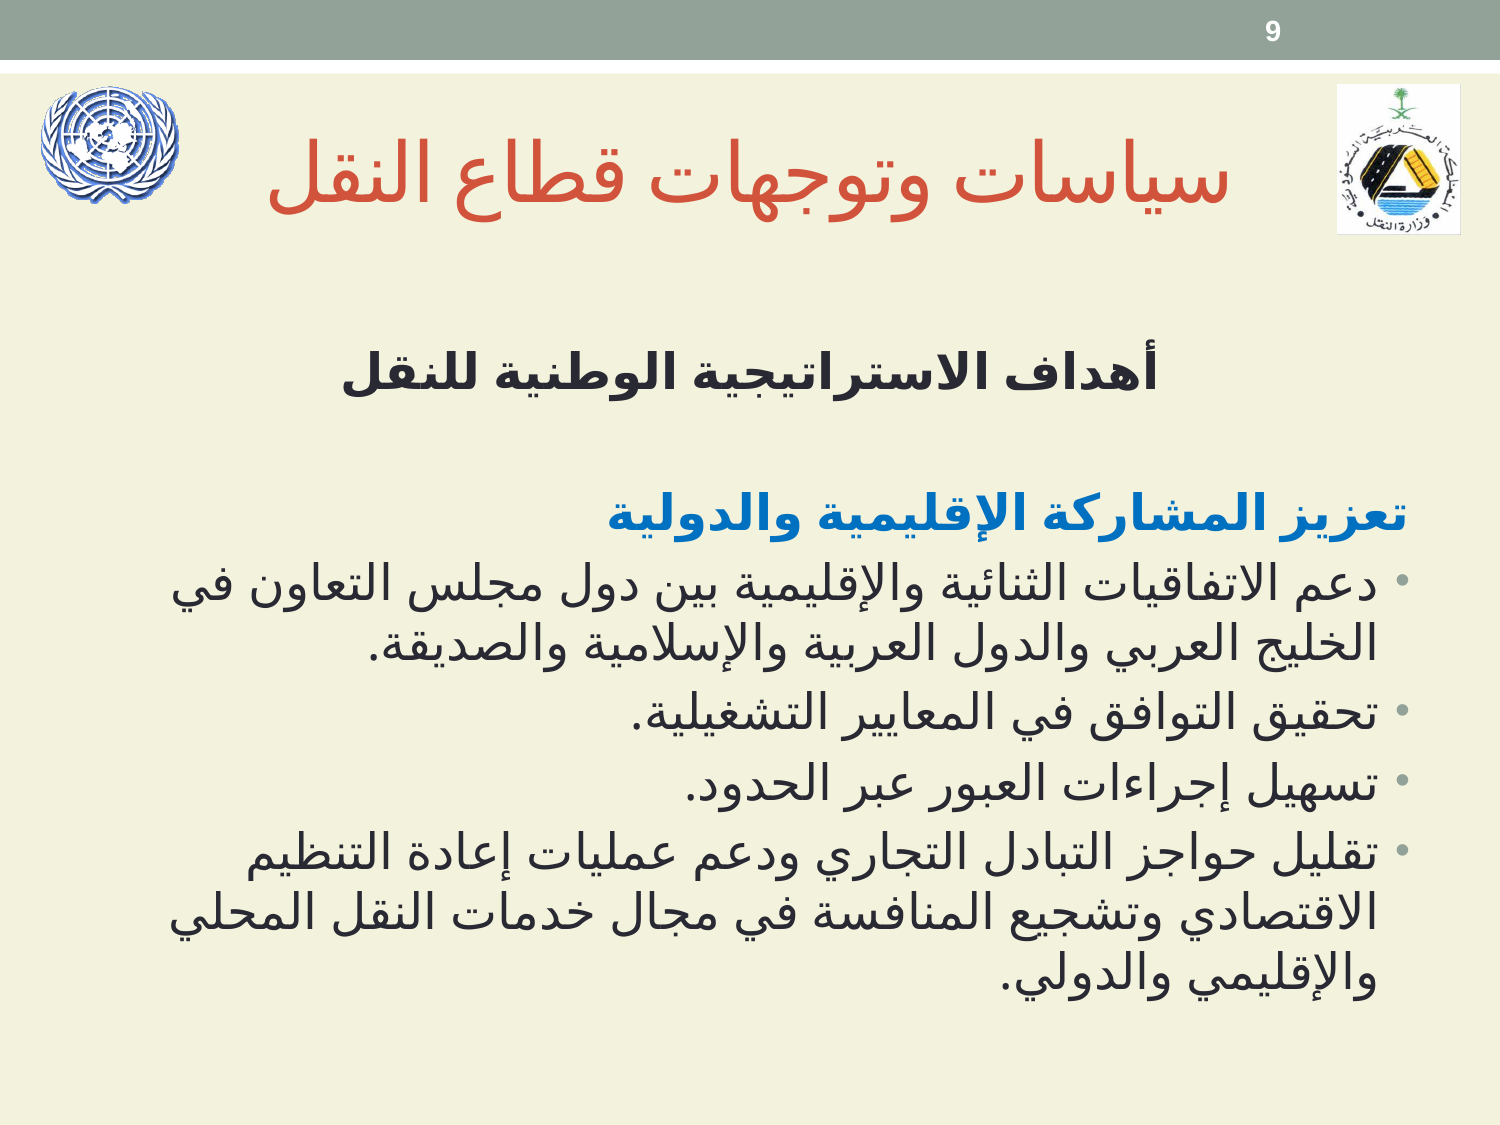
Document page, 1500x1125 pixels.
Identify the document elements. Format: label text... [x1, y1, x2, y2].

picture [37, 84, 180, 206]
title سياسات وتوجهات قطاع النقل [75, 87, 1425, 250]
slide_number 9 [1250, 3, 1425, 57]
picture [1337, 84, 1461, 236]
list أهداف الاستراتيجية الوطنية للنقل تعزيز المشاركة الإقليمية والدولية دعم الاتفاقيات الثنائية والإقليمية بين دول مجلس التعاون في الخليج العربي والدول العربية والإسلامية والصديقة. تحقيق التوافق في المعايير التشغيلية. تسهيل إجراءات العبور عبر الحدود. تقليل حواجز التبادل التجاري ودعم عمليات إعادة التنظيم الاقتصادي وتشجيع المنافسة في مجال خدمات النقل المحلي والإقليمي والدولي. [75, 262, 1425, 1063]
